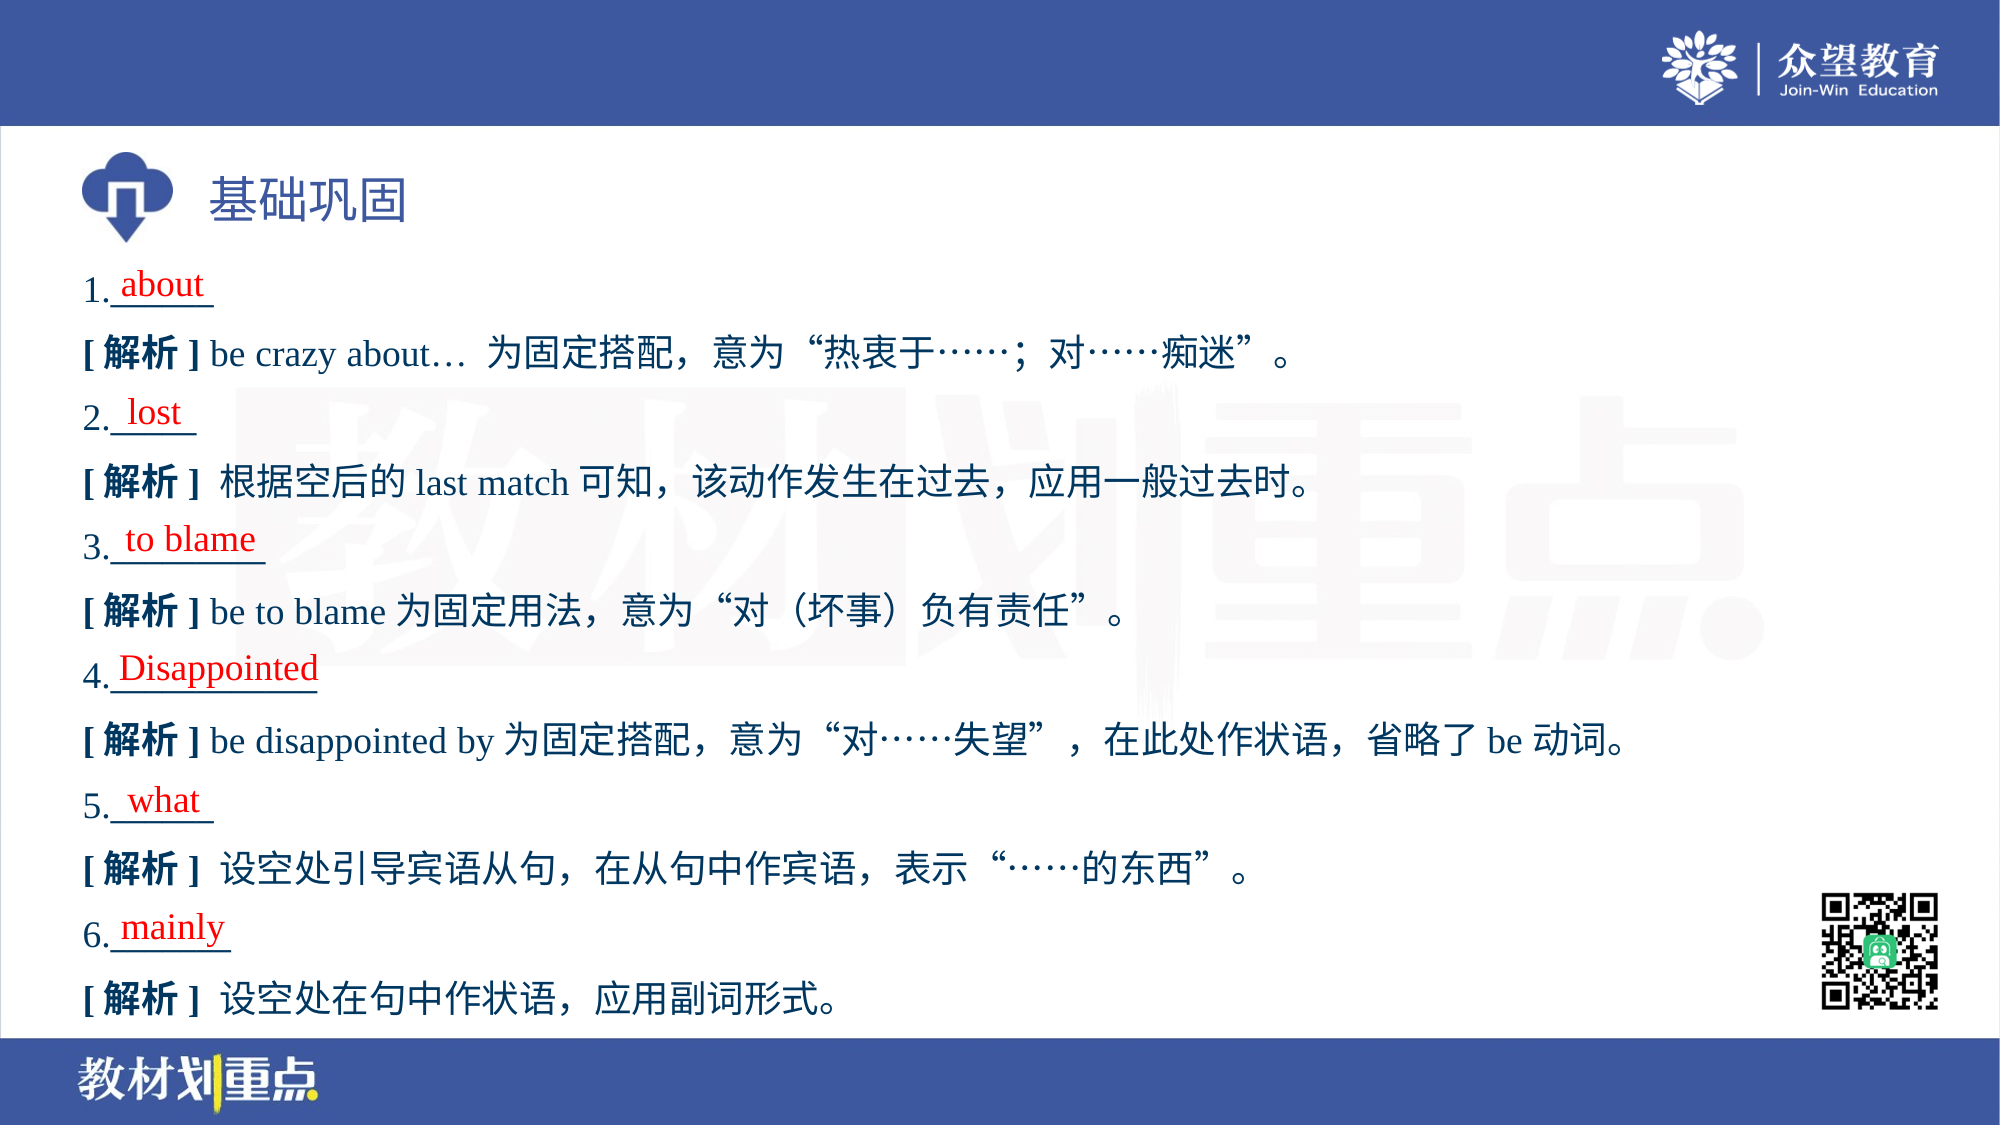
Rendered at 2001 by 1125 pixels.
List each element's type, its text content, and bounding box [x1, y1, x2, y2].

text_box [解析] be crazy about… 为固定搭配，意为“热衷于……；对……痴迷”。 [82, 311, 1817, 368]
text_box mainly [107, 882, 239, 941]
text_box 1.______ [82, 247, 1817, 304]
text_box to blame [107, 496, 275, 553]
picture [0, 0, 2000, 1125]
text_box 2._____ [82, 375, 1817, 432]
text_box what [113, 754, 214, 813]
text_box [解析] be disappointed by为固定搭配，意为“对……失望”，在此处作状语，省略了be动词。 [82, 698, 1817, 755]
text_box Disappointed [105, 623, 333, 682]
text_box lost [113, 367, 196, 426]
text_box 6._______ [82, 892, 1817, 949]
text_box 3._________ [82, 504, 1817, 561]
text_box [解析] 设空处在句中作状语，应用副词形式。 [82, 957, 1817, 1014]
text_box 5.______ [82, 763, 1817, 820]
text_box [解析] 设空处引导宾语从句，在从句中作宾语，表示“……的东西”。 [82, 827, 1817, 884]
text_box [解析] 根据空后的last match可知，该动作发生在过去，应用一般过去时。 [82, 440, 1817, 497]
text_box 4.____________ [82, 634, 1817, 691]
text_box [解析] be to blame为固定用法，意为“对（坏事）负有责任”。 [82, 569, 1817, 626]
text_box about [107, 239, 218, 298]
